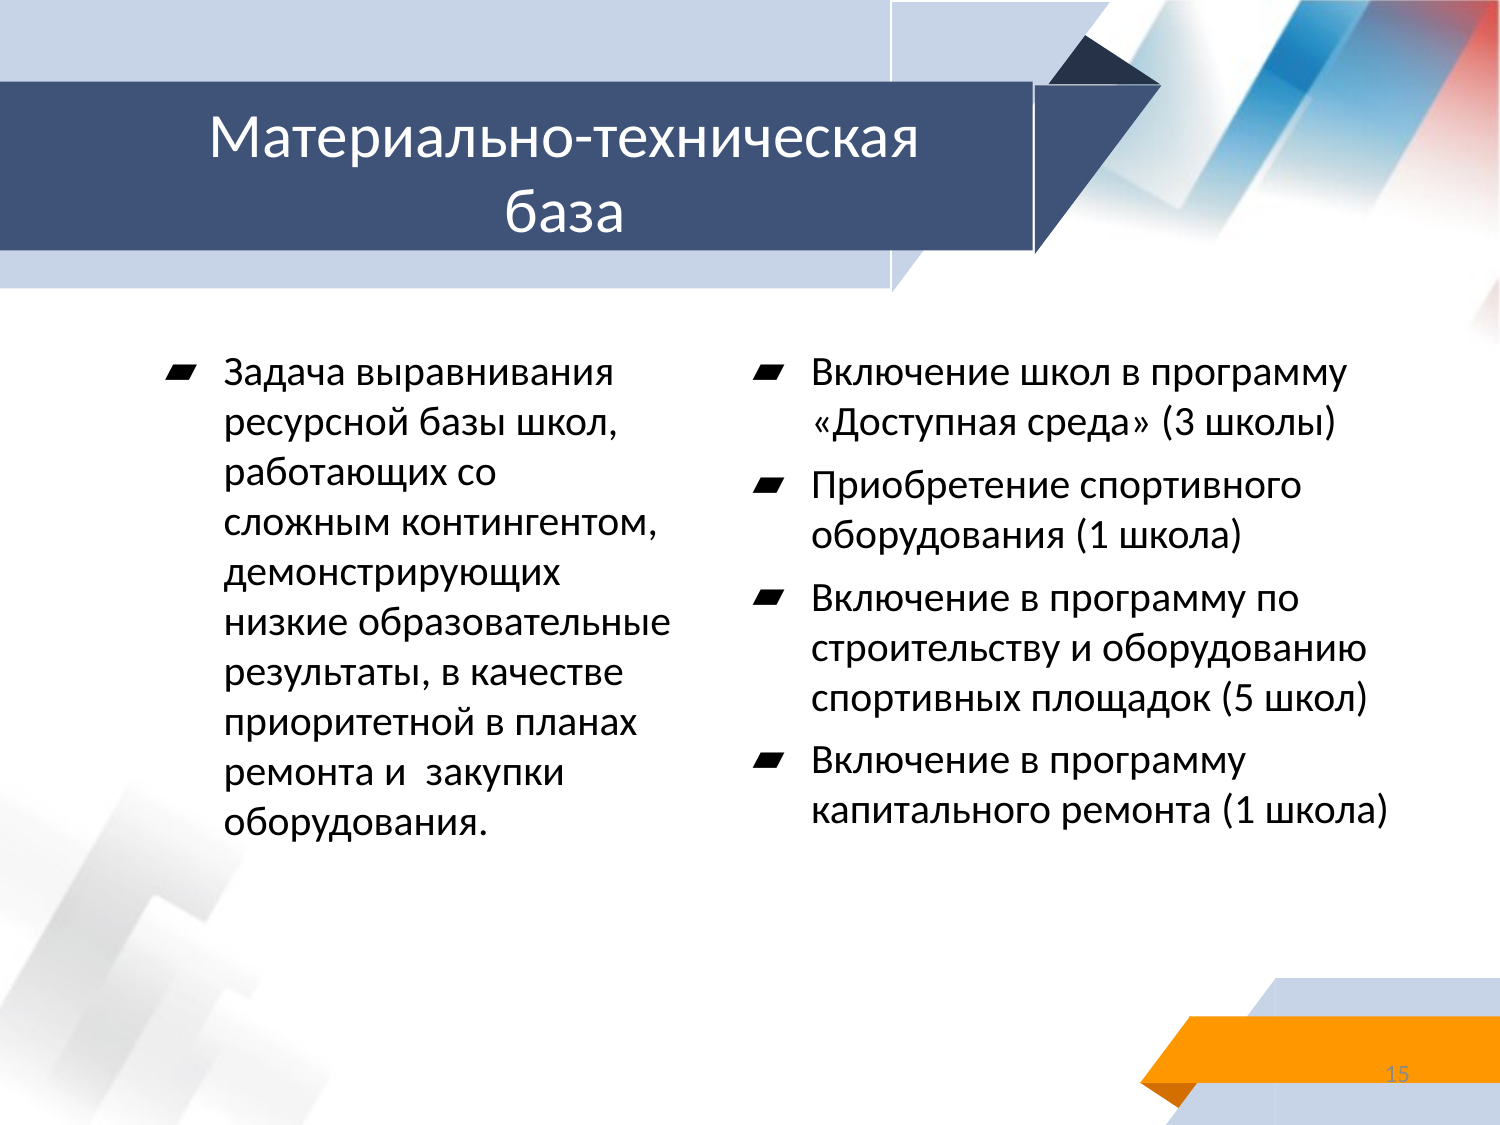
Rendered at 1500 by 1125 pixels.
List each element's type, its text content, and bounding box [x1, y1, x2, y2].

list Задача выравнивания ресурсной базы школ, работающих со сложным контингентом, демонстрирующих низкие образовательные результаты, в качестве приоритетной в планах ремонта и закупки оборудования. [133, 336, 688, 933]
slide_number 15 [1074, 1042, 1425, 1103]
list Включение школ в программу «Доступная среда» (3 школы) Приобретение спортивного оборудования (1 школа) Включение в программу по строительству и оборудованию спортивных площадок (5 школ) Включение в программу капитального ремонта (1 школа) [721, 336, 1447, 933]
title Материально-техническая база [133, 85, 997, 254]
picture [0, 0, 1500, 1125]
